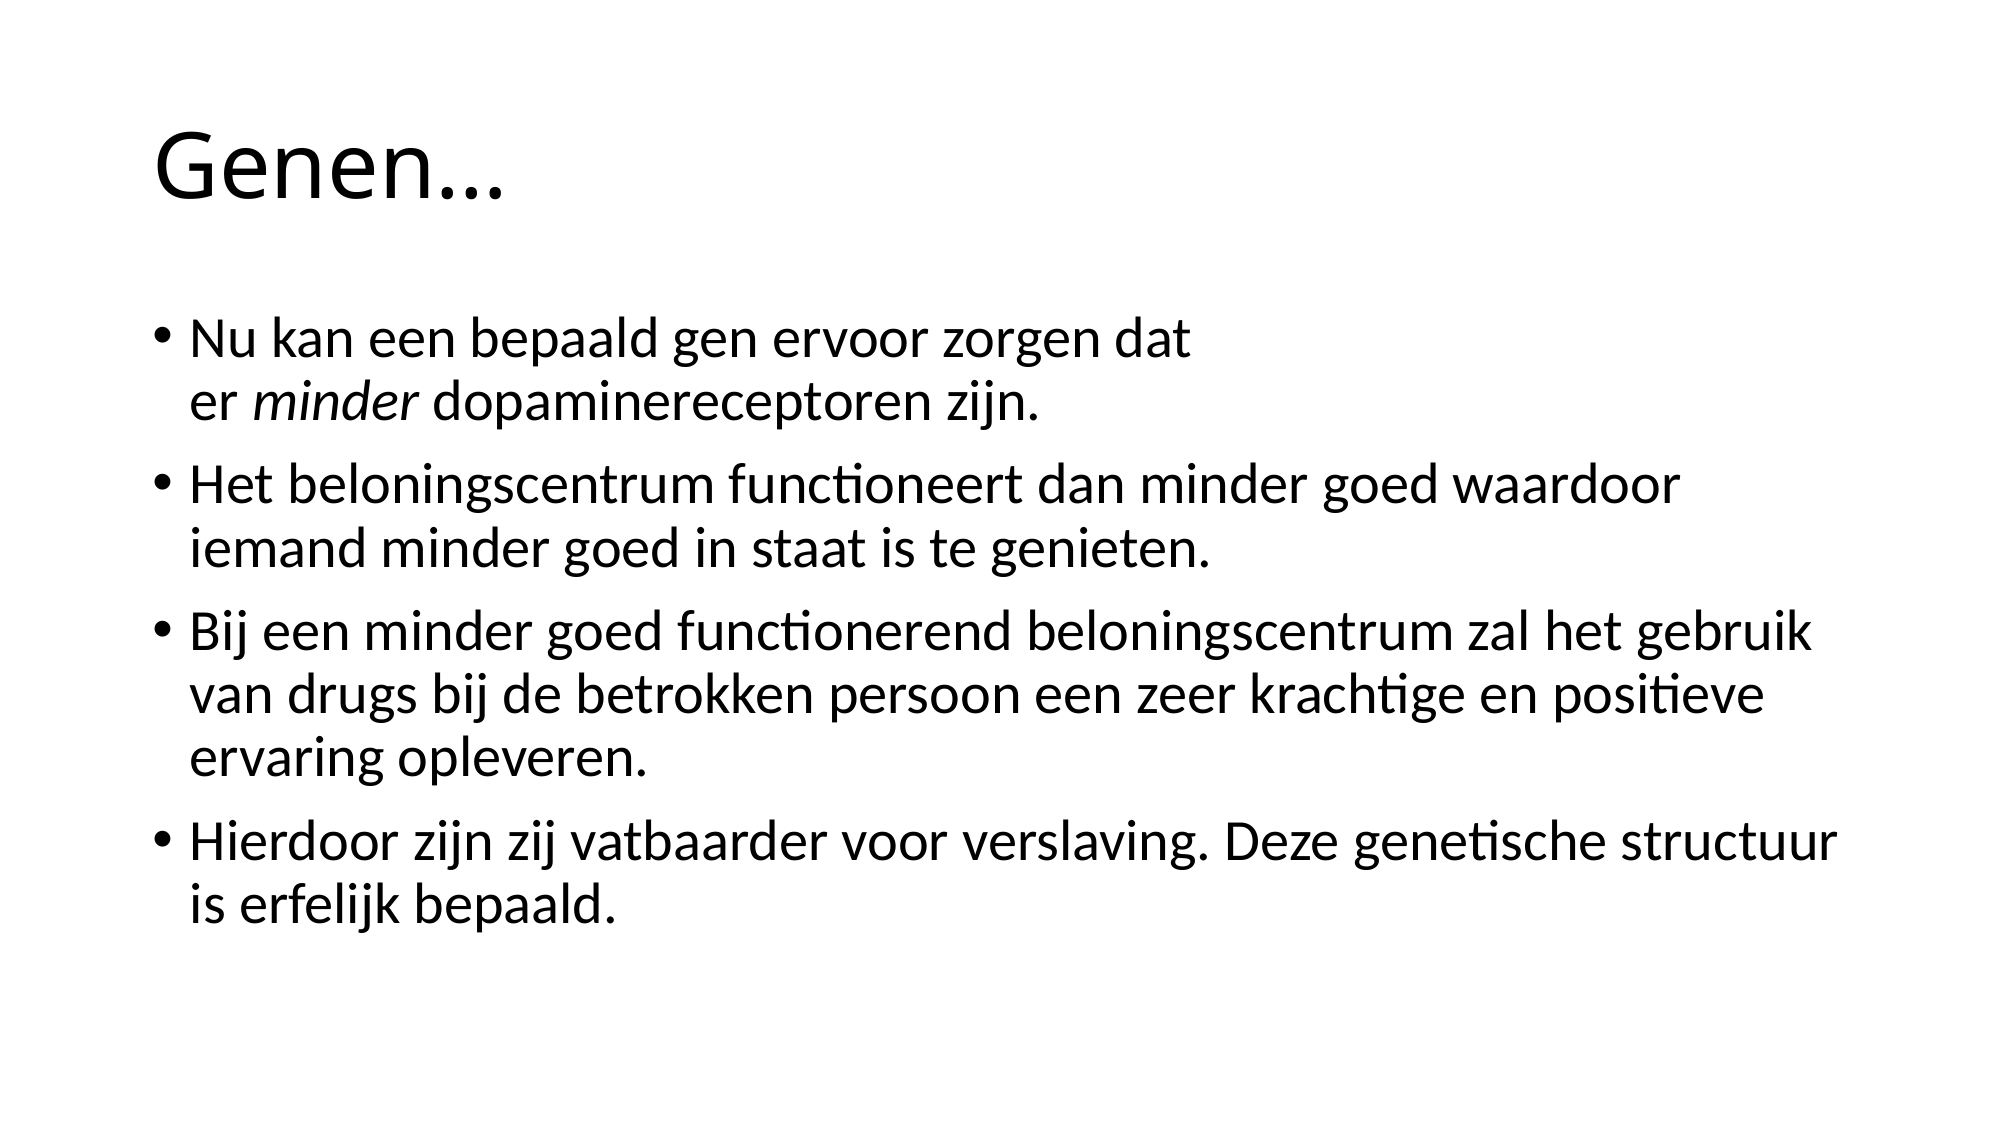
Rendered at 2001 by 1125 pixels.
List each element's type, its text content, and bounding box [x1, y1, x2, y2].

list Nu kan een bepaald gen ervoor zorgen dat er minder dopaminereceptoren zijn. Het beloningscentrum functioneert dan minder goed waardoor iemand minder goed in staat is te genieten. Bij een minder goed functionerend beloningscentrum zal het gebruik van drugs bij de betrokken persoon een zeer krachtige en positieve ervaring opleveren. Hierdoor zijn zij vatbaarder voor verslaving. Deze genetische structuur is erfelijk bepaald. [137, 299, 1863, 1014]
title Genen… [137, 59, 1863, 278]
